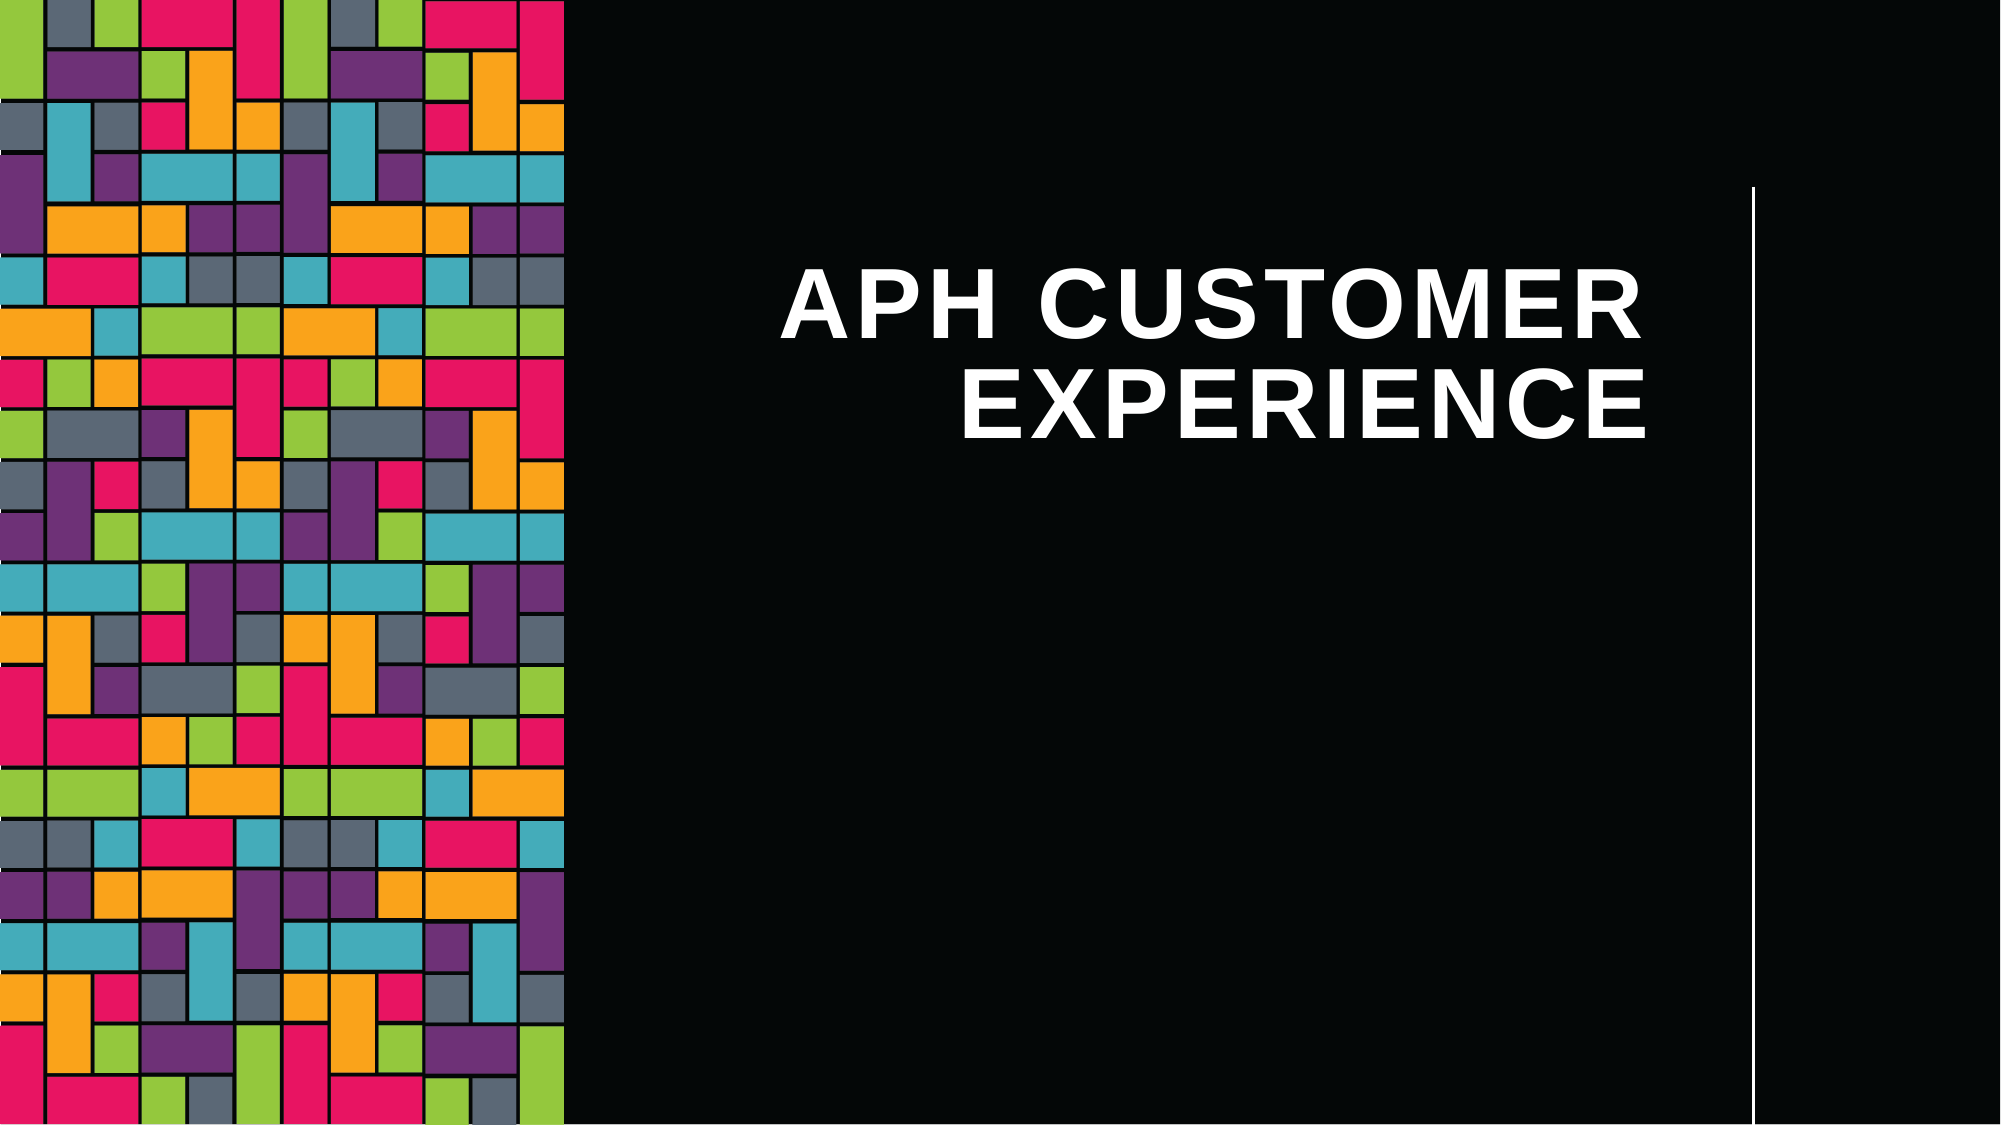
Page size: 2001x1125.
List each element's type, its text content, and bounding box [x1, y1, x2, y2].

title APH Customer Experience [600, 250, 1666, 478]
picture [0, 0, 2001, 1125]
